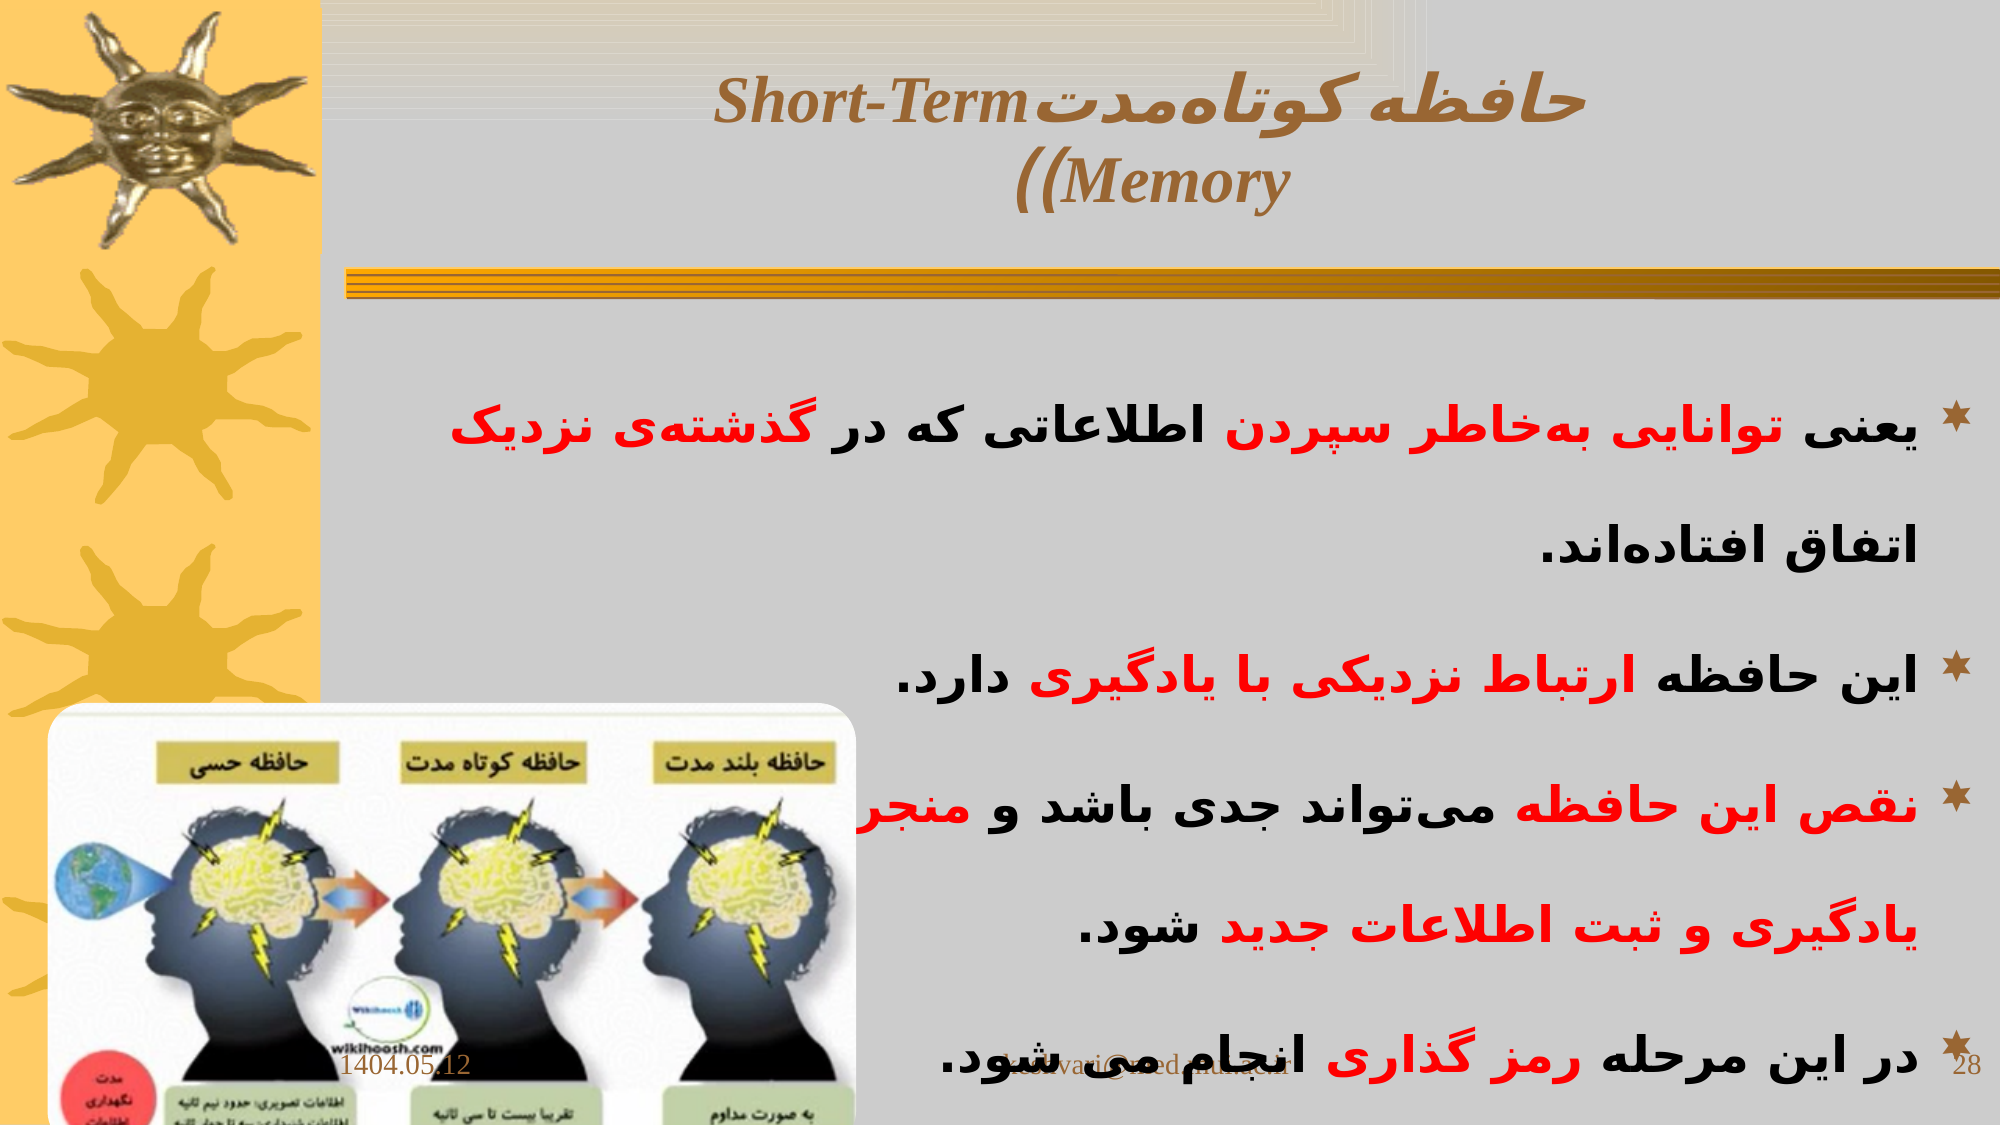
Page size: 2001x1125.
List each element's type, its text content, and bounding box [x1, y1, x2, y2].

picture [47, 702, 857, 1125]
slide_number 28 [1580, 1025, 1998, 1100]
footer keshvari@med.mui.ac.ir [861, 1025, 1464, 1100]
list یعنی توانایی به‌خاطر سپردن اطلاعاتی که در گذشته‌ی نزدیک اتفاق افتاده‌اند. این حافظه ارتباط نزدیکی با یادگیری دارد. نقص این حافظه می‌تواند جدی باشد و منجر به مشکل در یادگیری و ثبت اطلاعات جدید شود. در این مرحله رمز گذاری انجام می شود. [323, 324, 1992, 1000]
picture [2, 8, 322, 254]
title حافظه کوتاه‌مدتShort-Term Memory)) [583, 42, 1718, 230]
